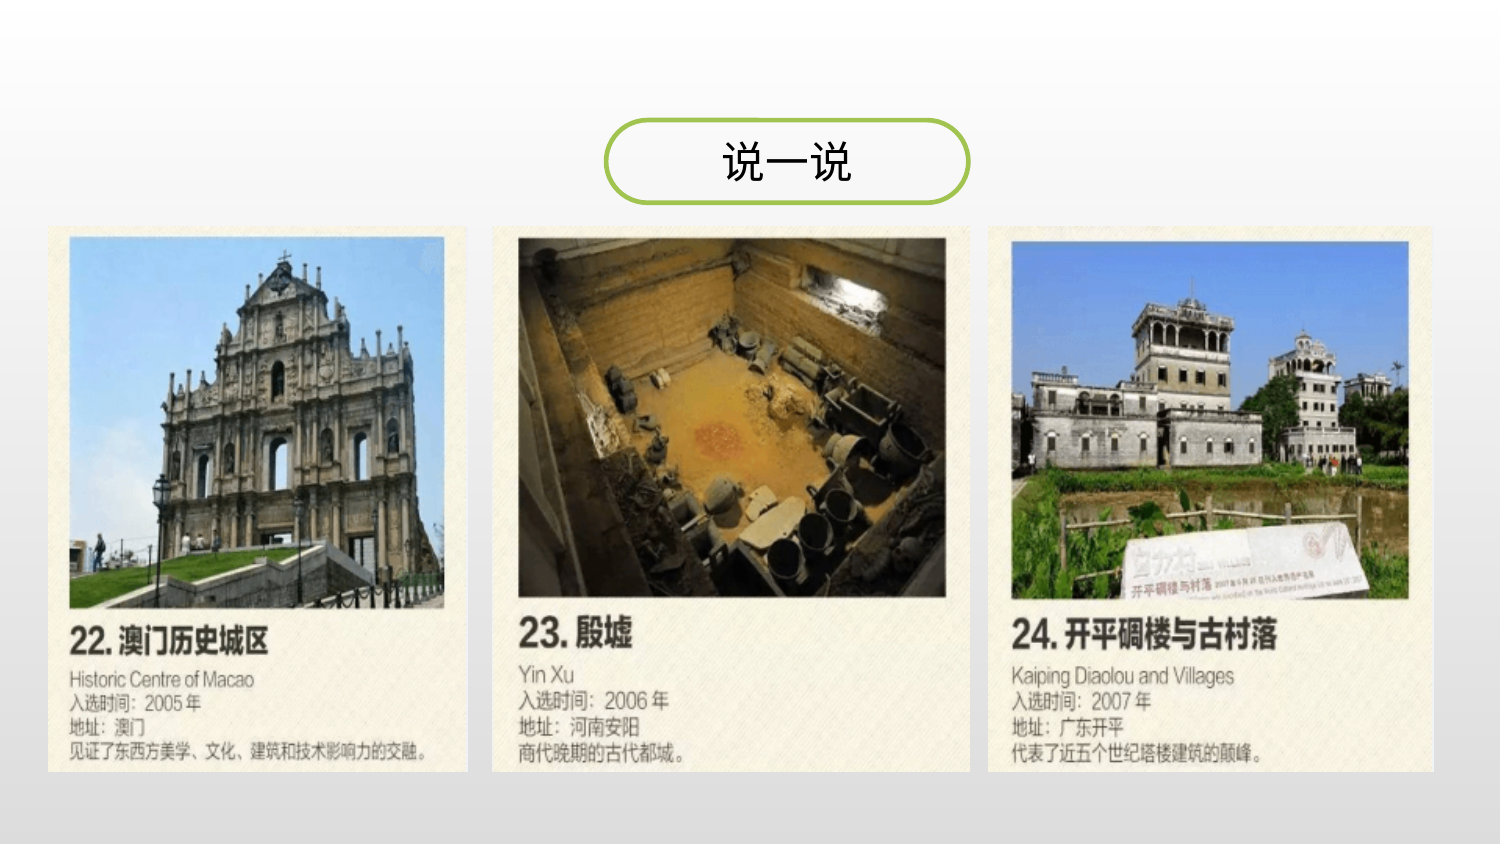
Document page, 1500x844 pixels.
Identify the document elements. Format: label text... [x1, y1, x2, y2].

picture [48, 226, 468, 772]
picture [492, 226, 970, 772]
text_box 说一说 [605, 119, 970, 204]
picture [988, 226, 1434, 772]
